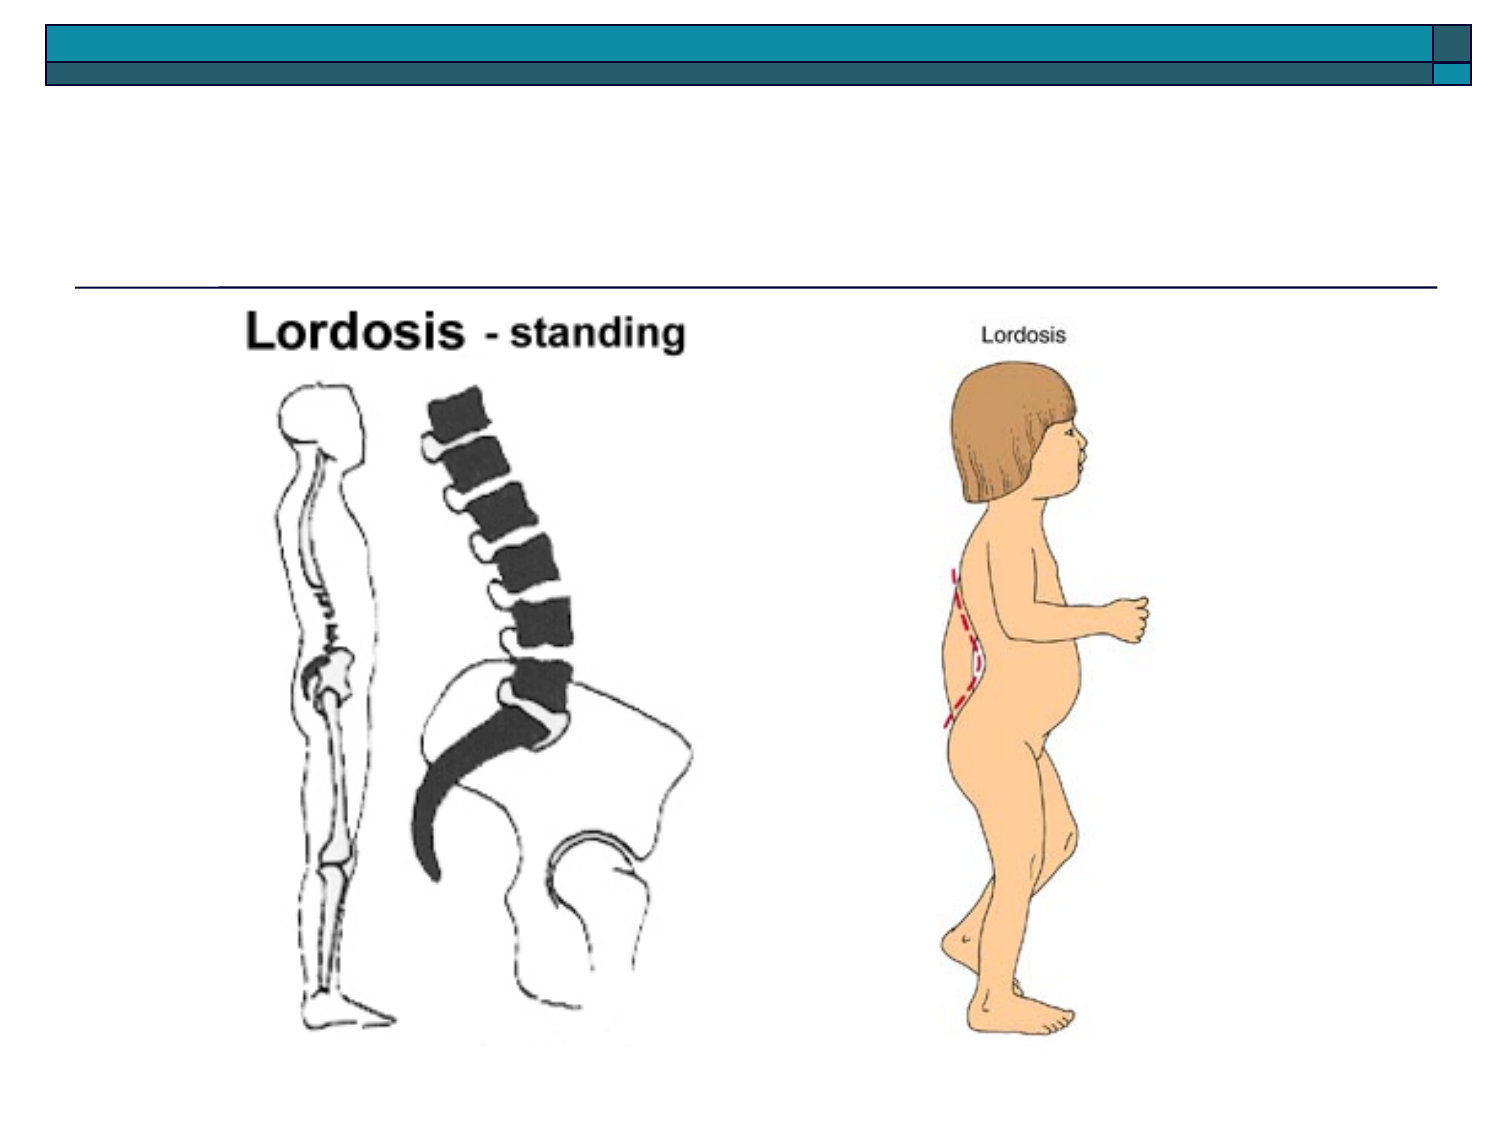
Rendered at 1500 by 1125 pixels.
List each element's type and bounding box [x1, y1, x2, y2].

picture [879, 302, 1193, 1066]
picture [218, 302, 709, 1048]
